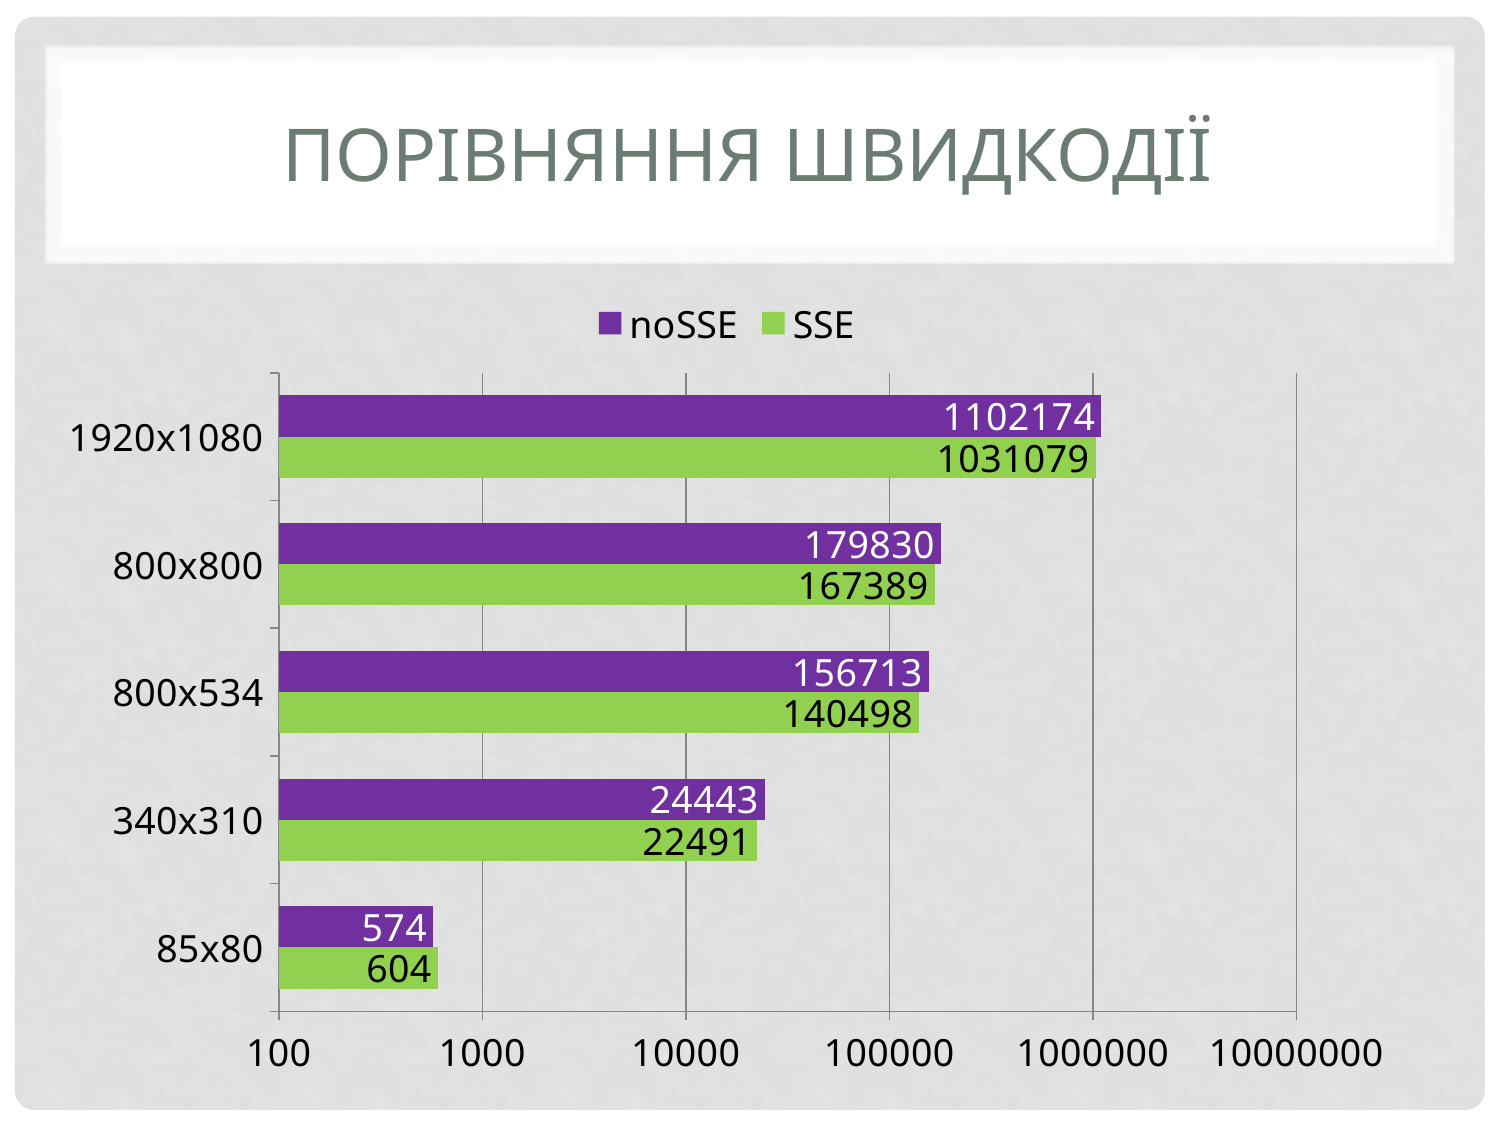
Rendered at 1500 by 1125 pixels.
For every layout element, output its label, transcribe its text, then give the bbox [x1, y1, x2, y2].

title Порівняння швидкодії [69, 66, 1425, 238]
chart [41, 278, 1412, 1095]
